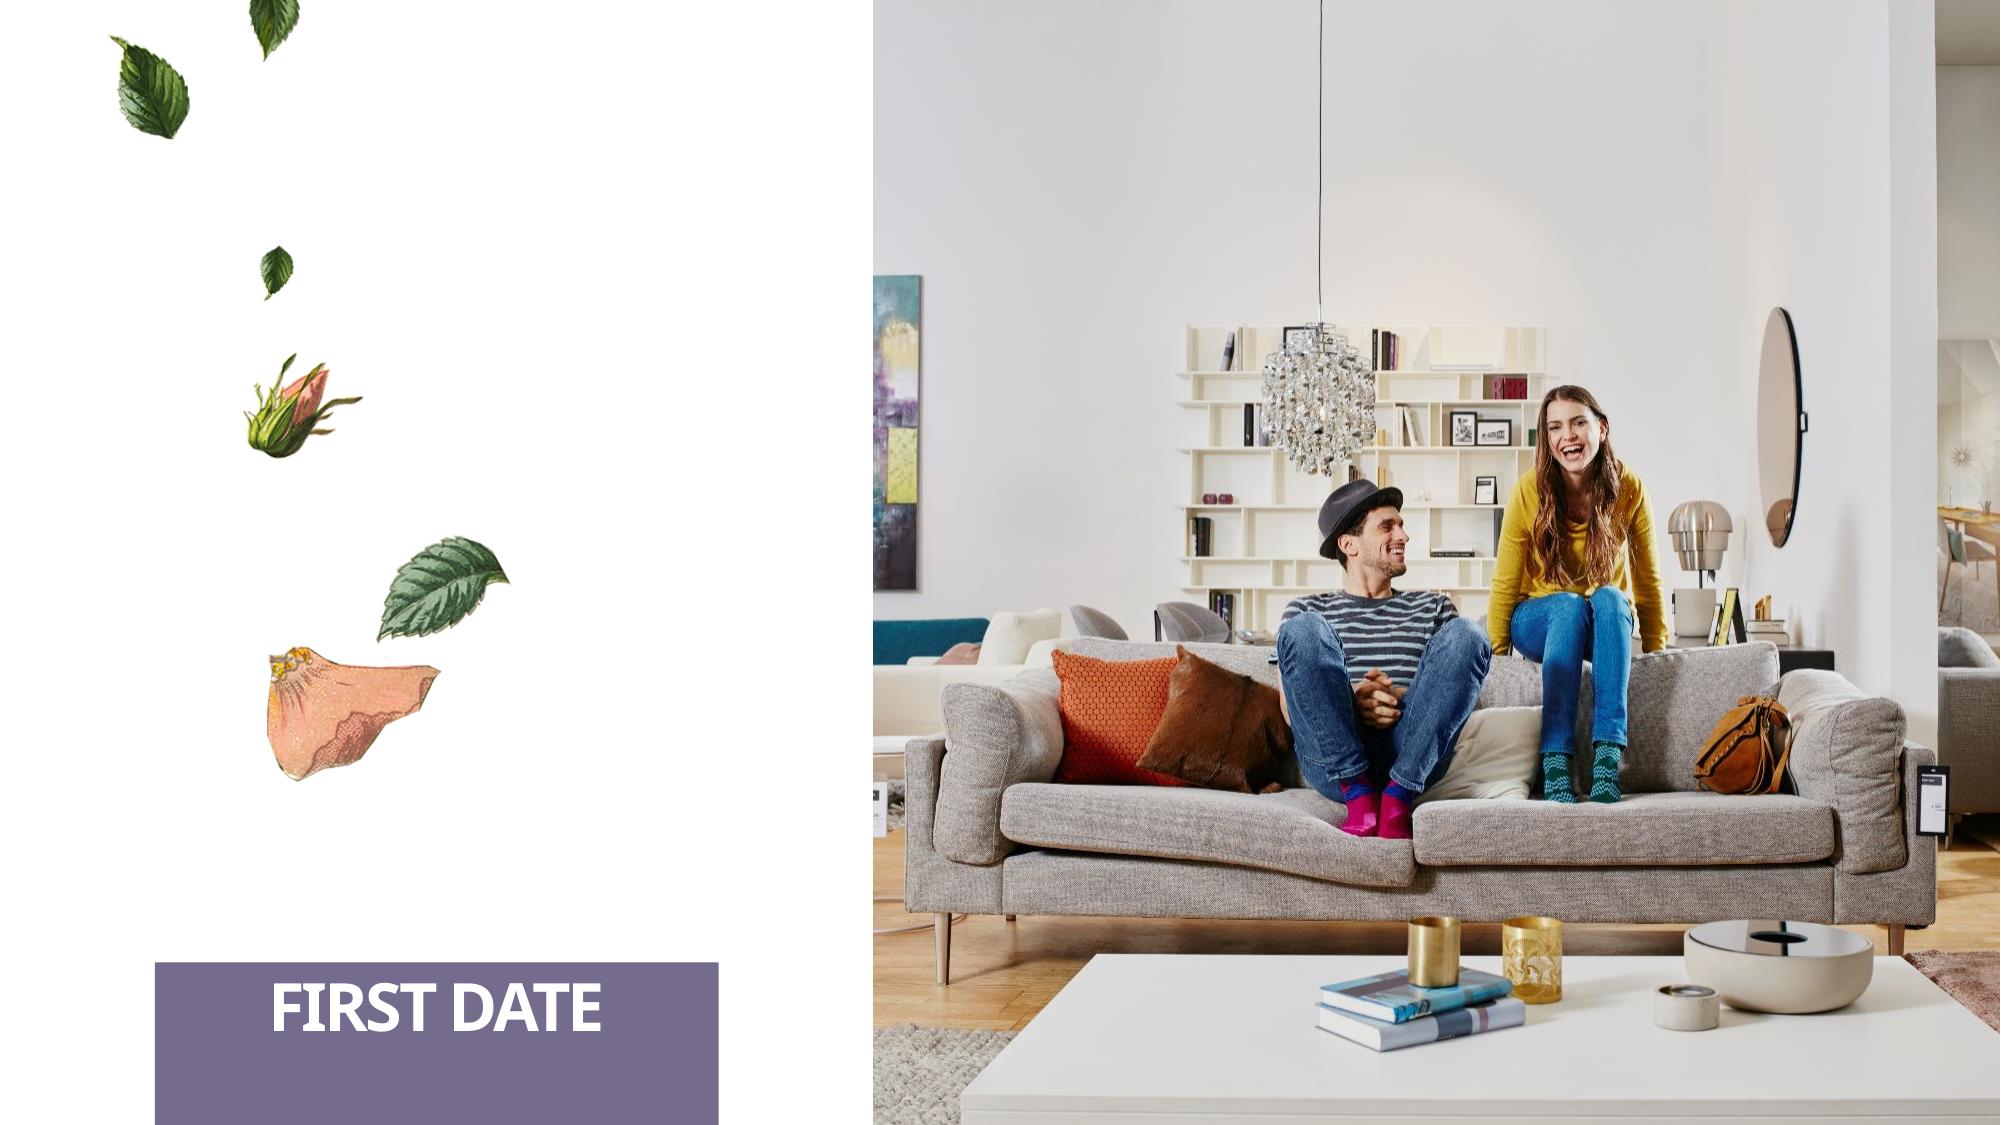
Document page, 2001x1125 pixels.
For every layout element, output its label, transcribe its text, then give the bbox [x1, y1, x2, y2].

picture [873, 0, 2000, 1125]
title First date [154, 962, 719, 1125]
picture [91, 0, 512, 782]
